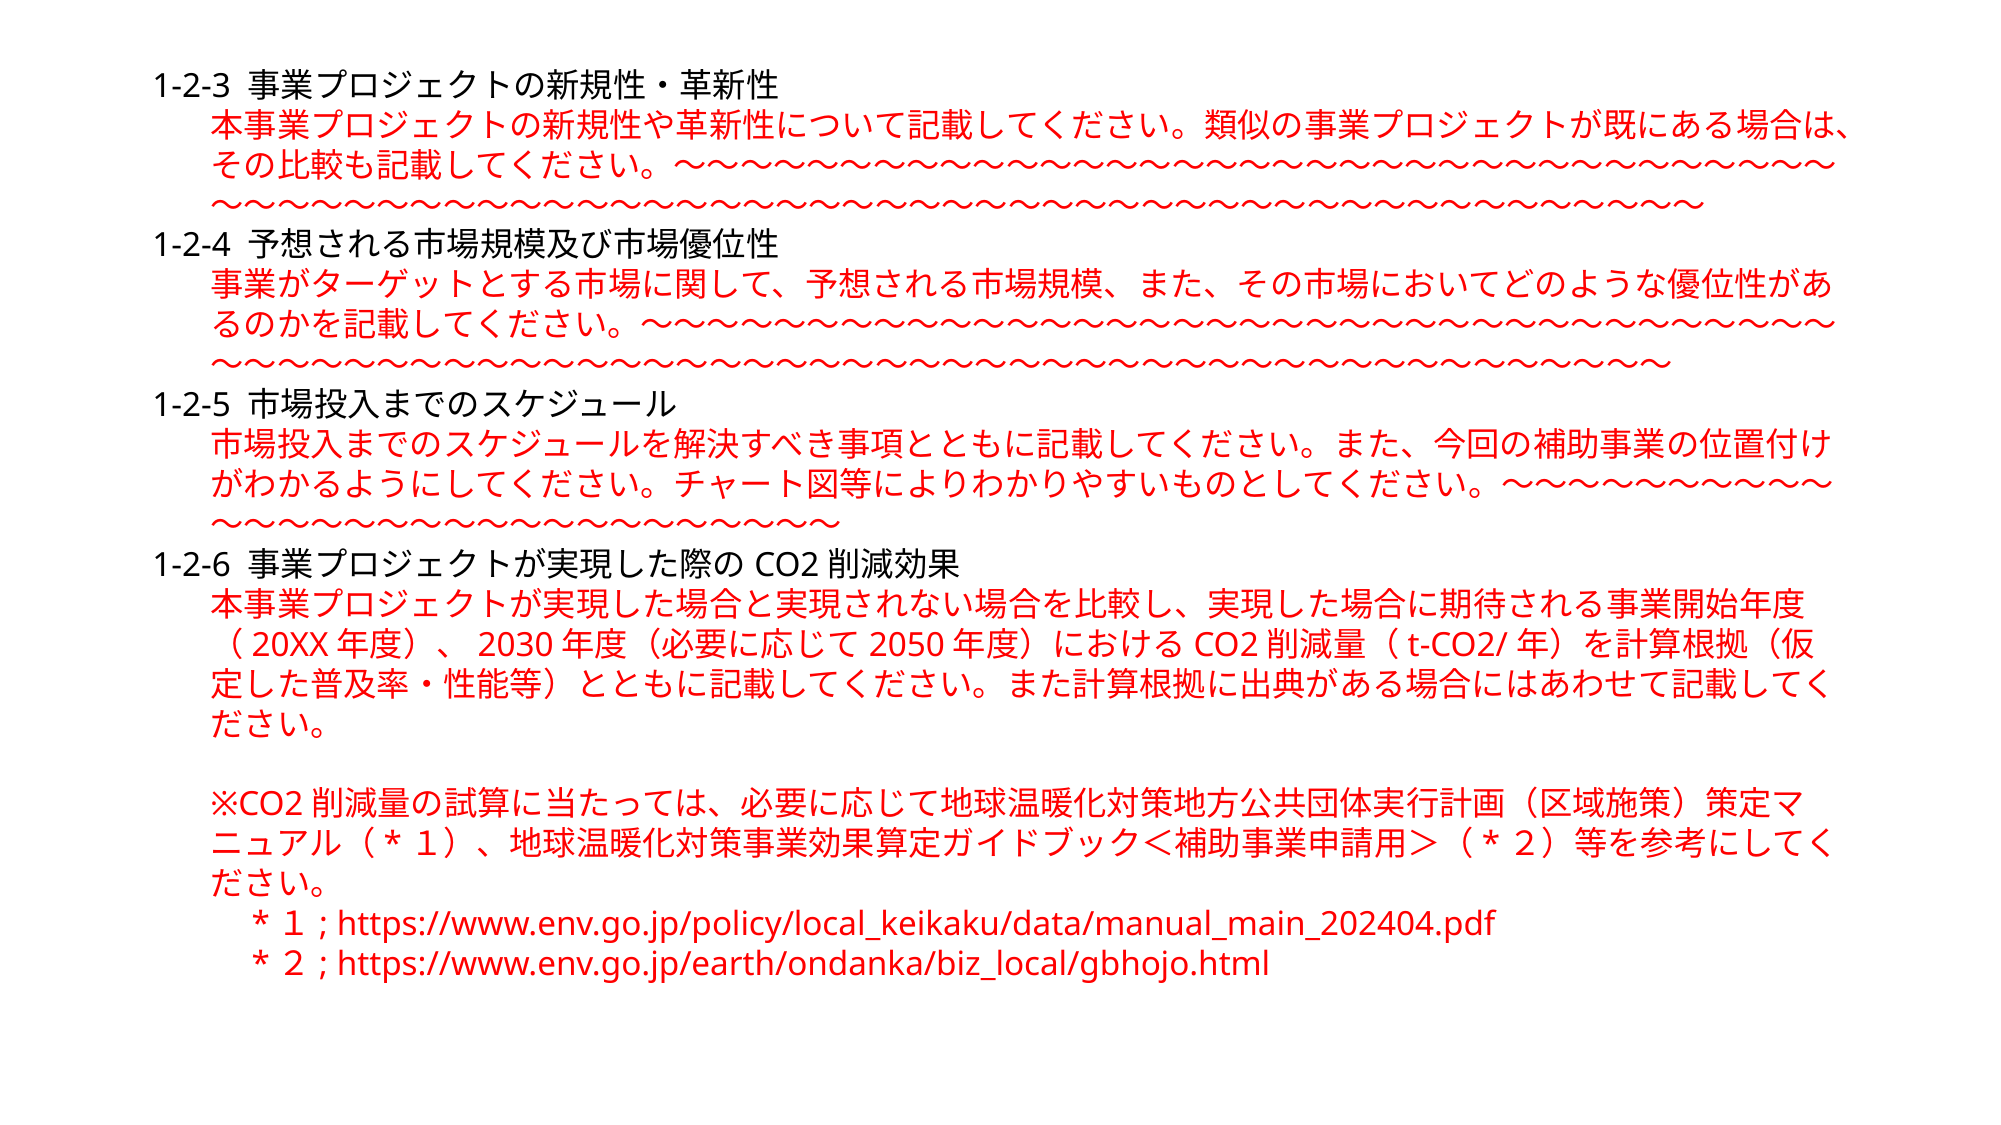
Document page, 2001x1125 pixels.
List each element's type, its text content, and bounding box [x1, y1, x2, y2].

list 1-2-3 事業プロジェクトの新規性・革新性 本事業プロジェクトの新規性や革新性について記載してください。類似の事業プロジェクトが既にある場合は、その比較も記載してください。～～～～～～～～～～～～～～～～～～～～～～～～～～～～～～～～～～～～～～～～～～～～～～～～～～～～～～～～～～～～～～～～～～～～～～～～～～～～～～～～ 1-2-4 予想される市場規模及び市場優位性 事業がターゲットとする市場に関して、予想される市場規模、また、その市場においてどのような優位性があるのかを記載してください。～～～～～～～～～～～～～～～～～～～～～～～～～～～～～～～～～～～～～～～～～～～～～～～～～～～～～～～～～～～～～～～～～～～～～～～～～～～～～～～～ 1-2-5 市場投入までのスケジュール 市場投入までのスケジュールを解決すべき事項とともに記載してください。また、今回の補助事業の位置付けがわかるようにしてください。チャート図等によりわかりやすいものとしてください。～～～～～～～～～～～～～～～～～～～～～～～～～～～～～ 1-2-6 事業プロジェクトが実現した際のCO2削減効果 本事業プロジェクトが実現した場合と実現されない場合を比較し、実現した場合に期待される事業開始年度（20XX年度）、2030年度（必要に応じて2050年度）におけるCO2削減量（t-CO2/年）を計算根拠（仮定した普及率・性能等）とともに記載してください。また計算根拠に出典がある場合にはあわせて記載してください。 ※CO2削減量の試算に当たっては、必要に応じて地球温暖化対策地方公共団体実行計画（区域施策）策定マニュアル（*１）、地球温暖化対策事業効果算定ガイドブック＜補助事業申請用＞（*２）等を参考にしてください。 *１; https://www.env.go.jp/policy/local_keikaku/data/manual_main_202404.pdf *２; https://www.env.go.jp/earth/ondanka/biz_local/gbhojo.html [137, 56, 1863, 1014]
